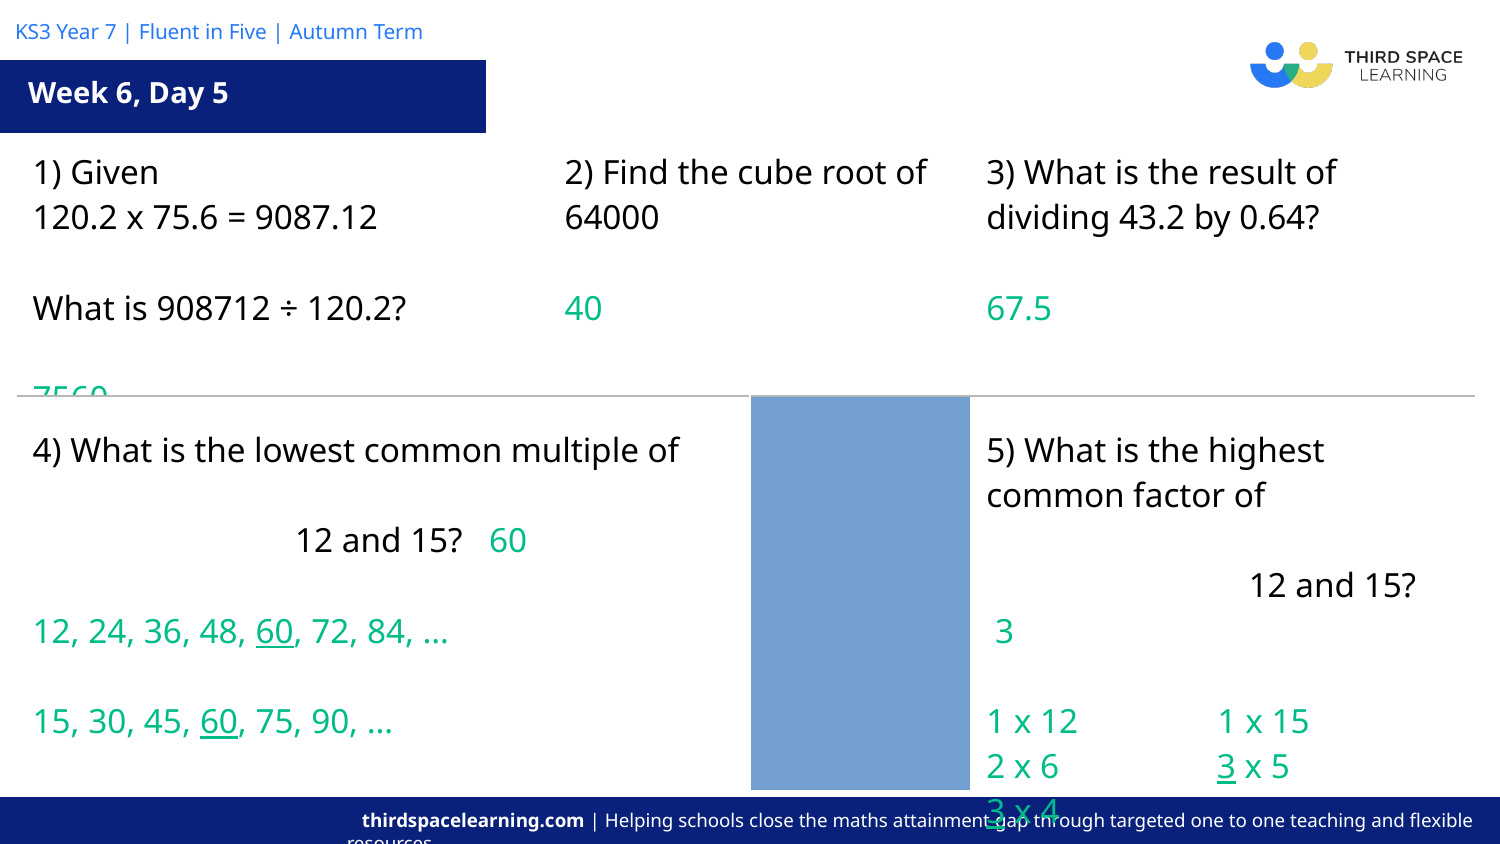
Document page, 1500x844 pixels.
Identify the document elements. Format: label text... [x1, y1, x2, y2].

table_header 2) Find the cube root of 64000 40 [550, 142, 970, 395]
table_header 3) What is the result of dividing 43.2 by 0.64? 67.5 [972, 142, 1474, 395]
picture [1250, 33, 1465, 99]
table_cell 4) What is the lowest common multiple of 12 and 15? 60 12, 24, 36, 48, 60, 72, 84, … 15, 30, 45, 60, 75, 90, … [19, 397, 749, 790]
table_header 1) Given 120.2 x 75.6 = 9087.12 What is 908712 ÷ 120.2? 7560 [19, 142, 549, 395]
text_box Week 6, Day 5 [13, 59, 383, 125]
table_cell 5) What is the highest common factor of 12 and 15? 3 1 x 12 1 x 15 2 x 6 3 x 5 3 x 4 [972, 397, 1474, 790]
